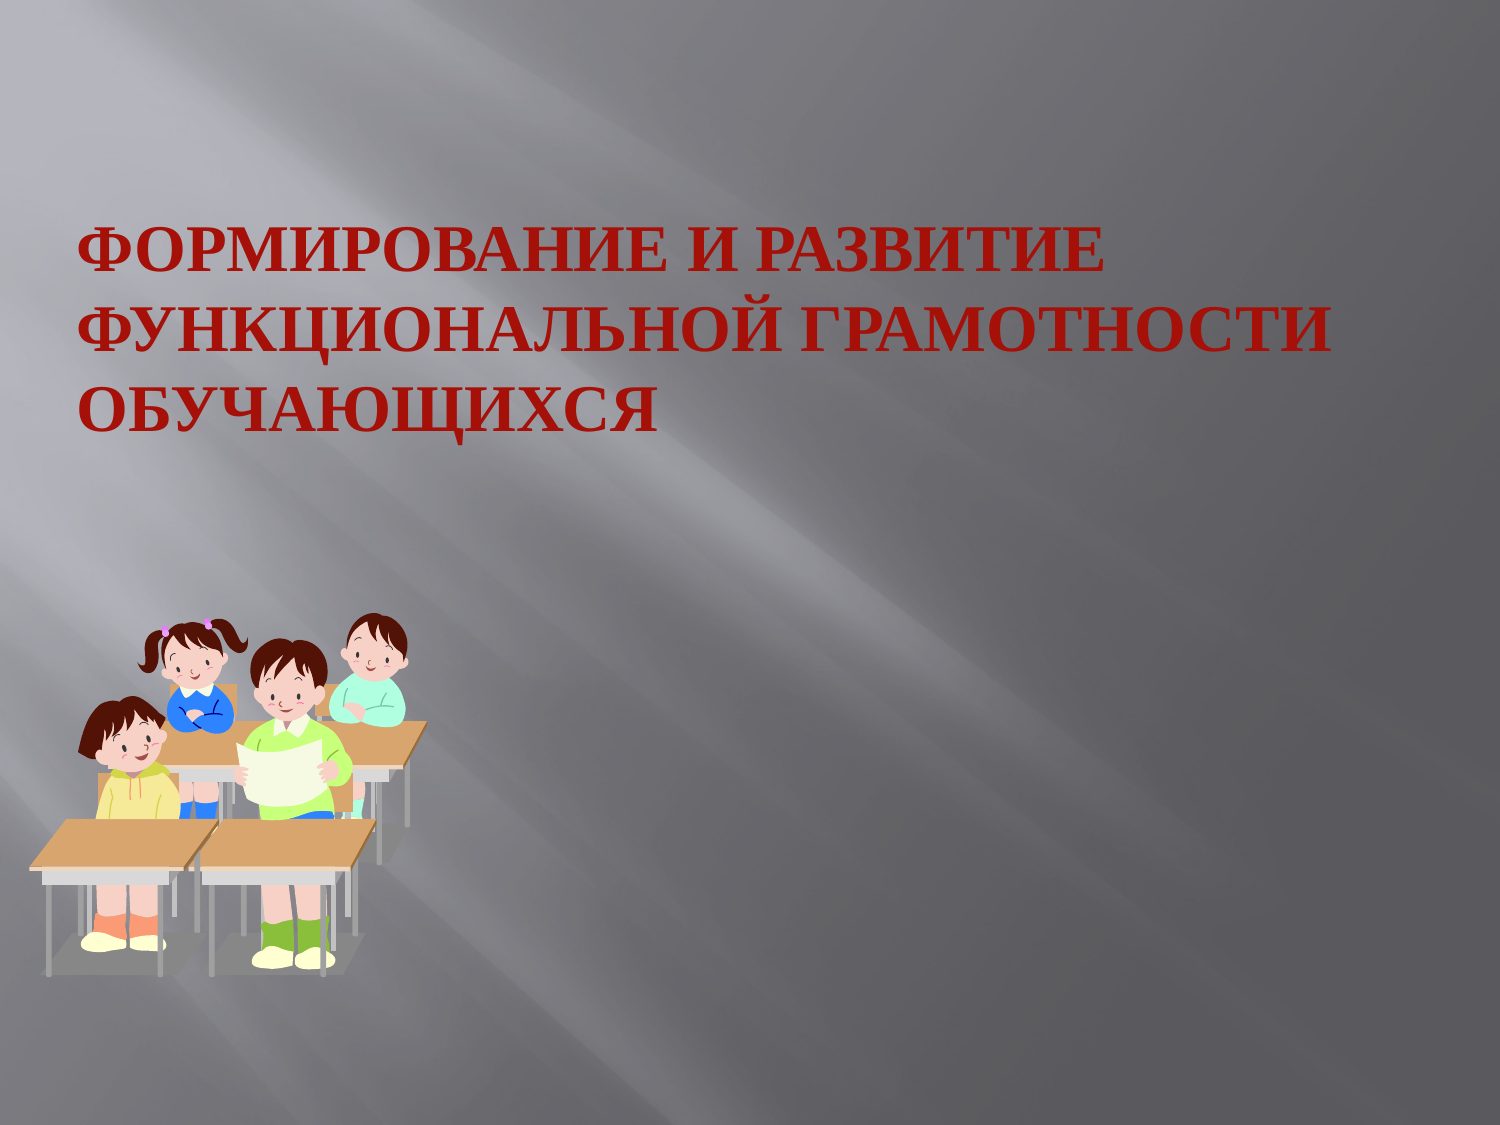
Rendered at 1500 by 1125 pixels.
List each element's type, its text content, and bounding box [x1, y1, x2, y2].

picture [29, 609, 428, 978]
title Формирование и развитие функциональной грамотности обучающихся [69, 224, 1420, 525]
